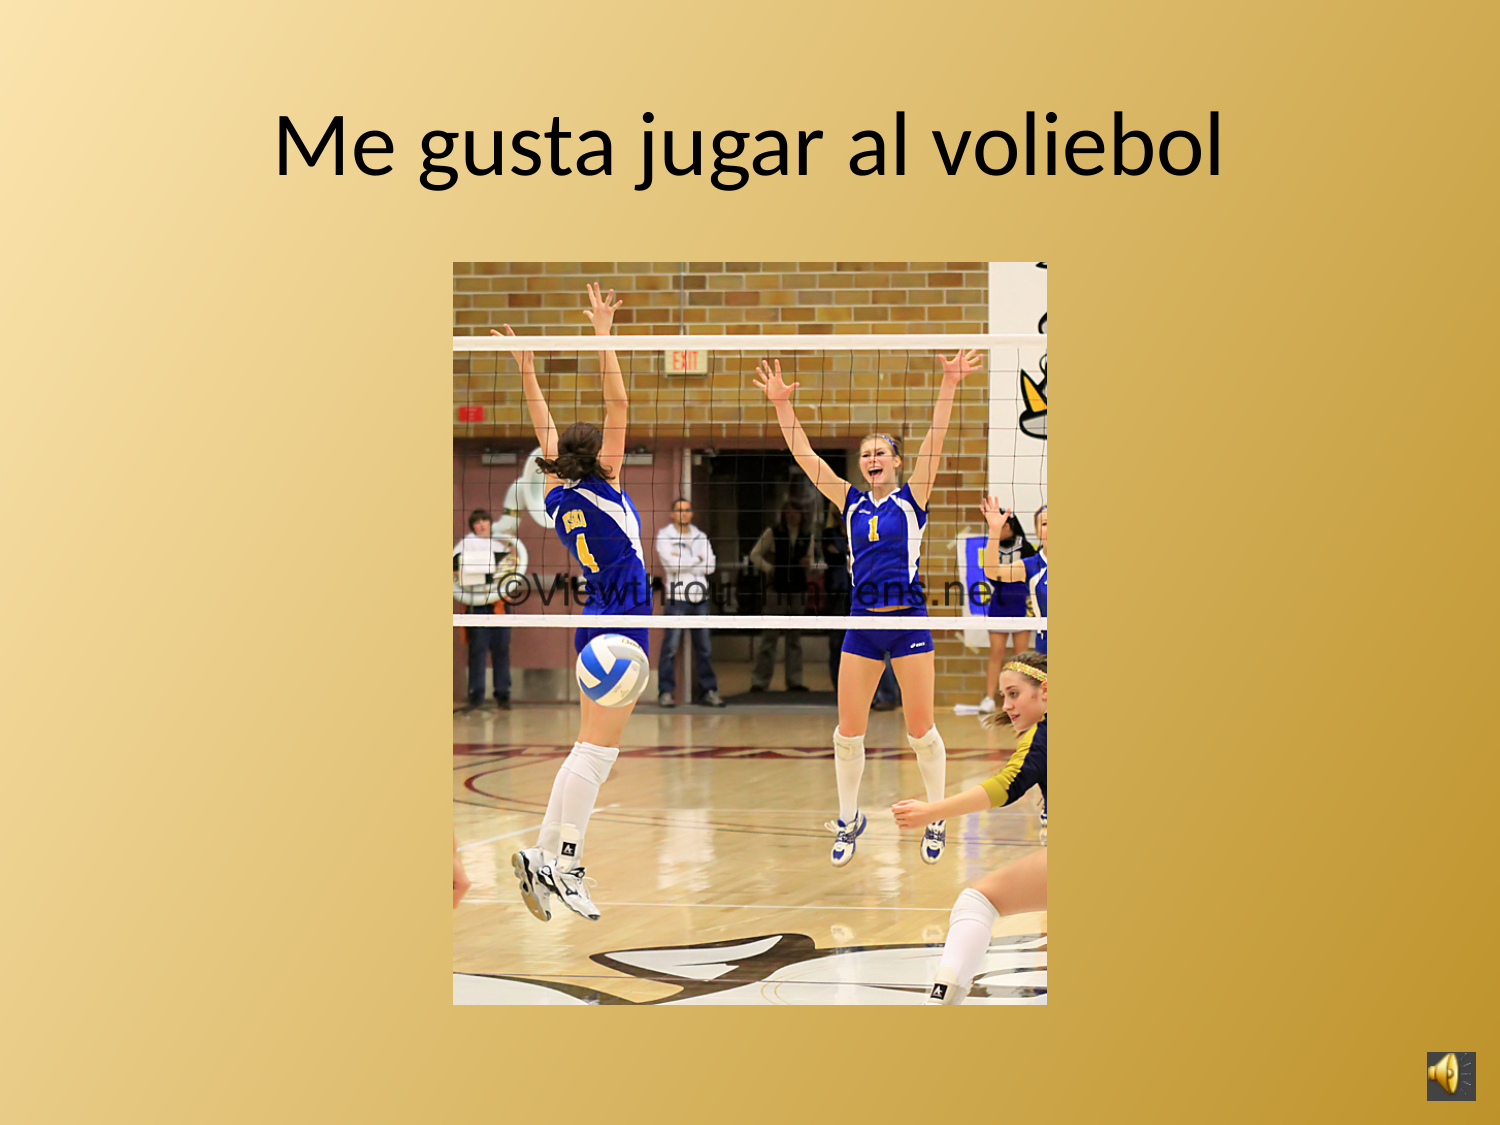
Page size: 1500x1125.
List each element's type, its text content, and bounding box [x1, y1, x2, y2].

picture [1426, 1051, 1477, 1102]
title Me gusta jugar al voliebol [75, 45, 1425, 233]
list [452, 262, 1048, 1006]
